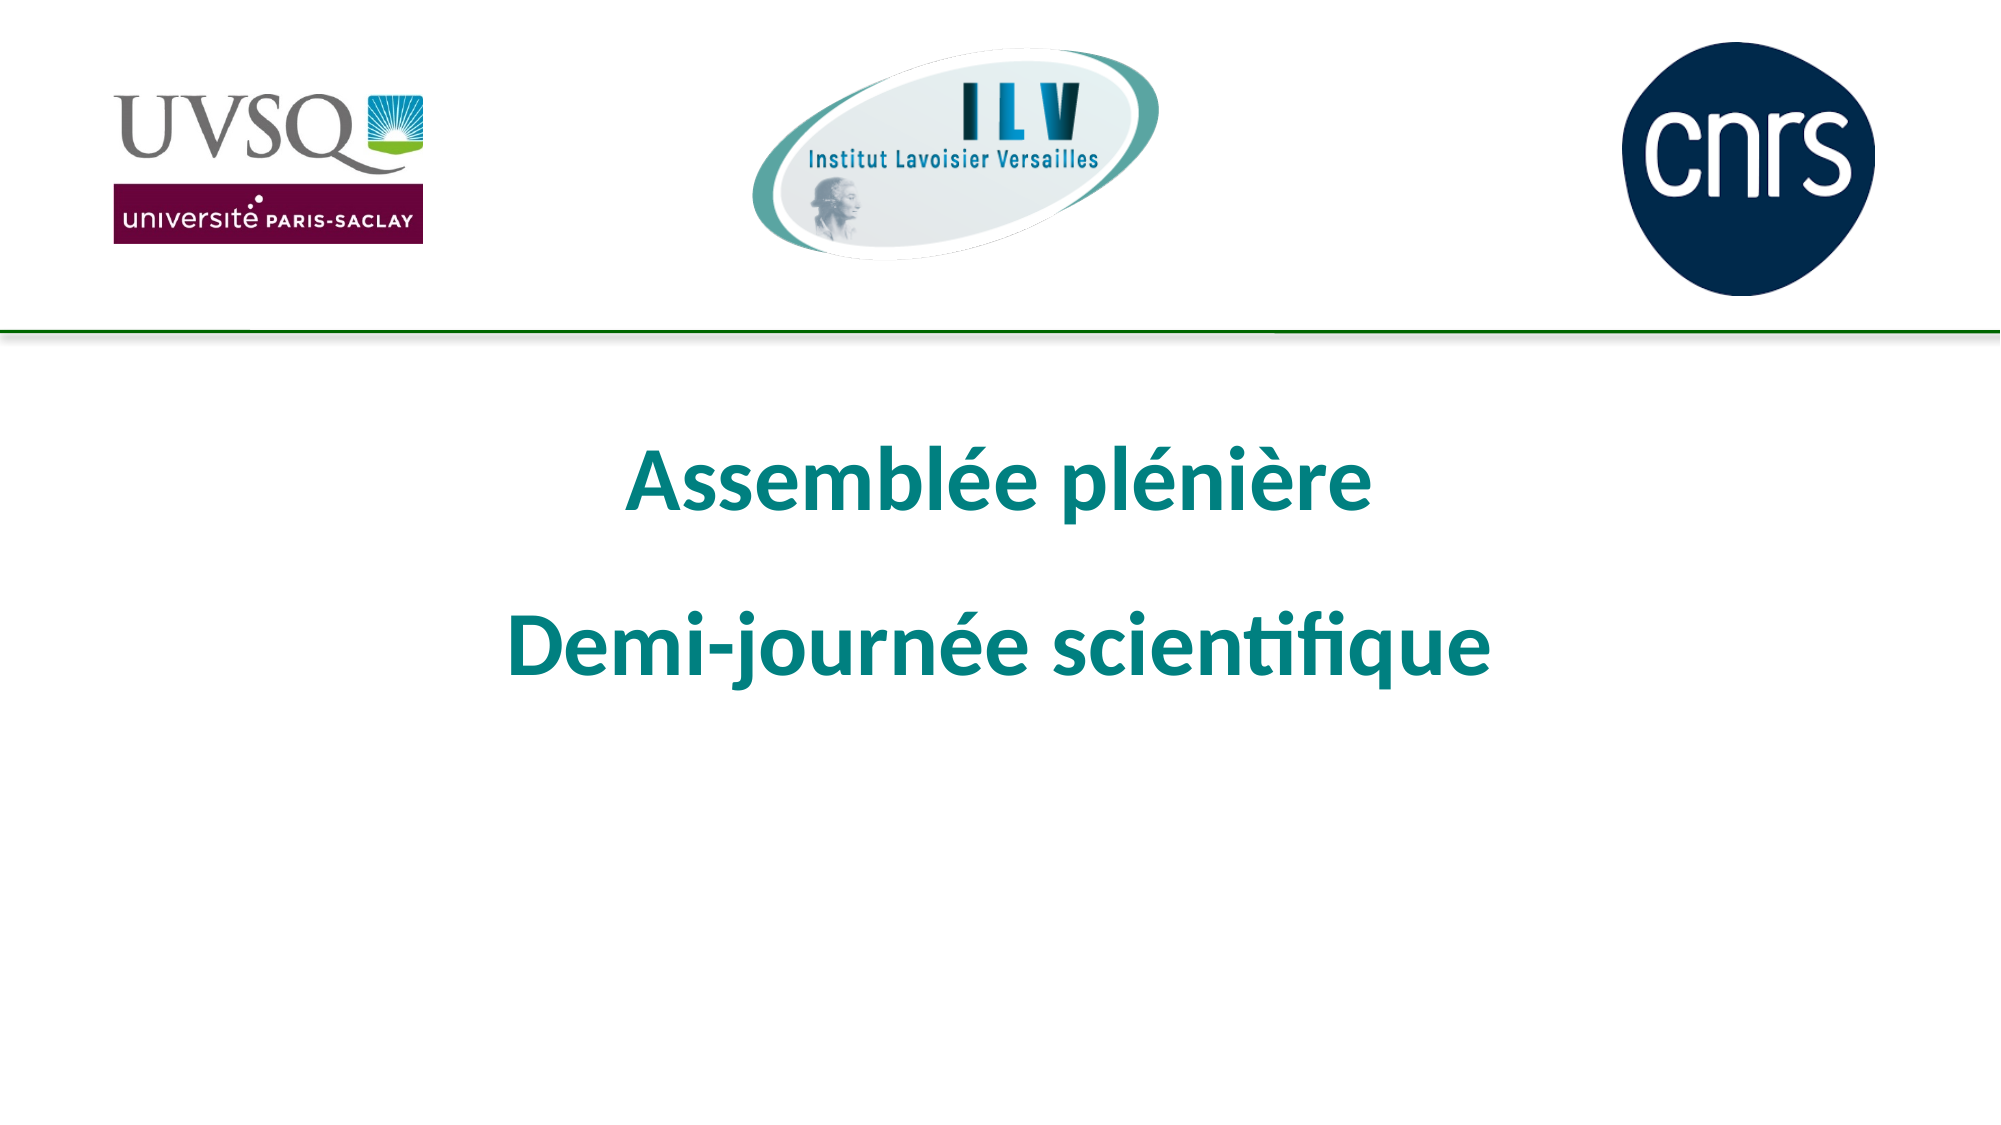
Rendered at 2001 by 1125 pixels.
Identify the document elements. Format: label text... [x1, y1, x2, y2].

text_box Assemblée plénière Demi-journée scientifique [249, 356, 1750, 701]
picture [749, 44, 1163, 265]
picture [113, 94, 423, 244]
picture [1622, 42, 1875, 296]
